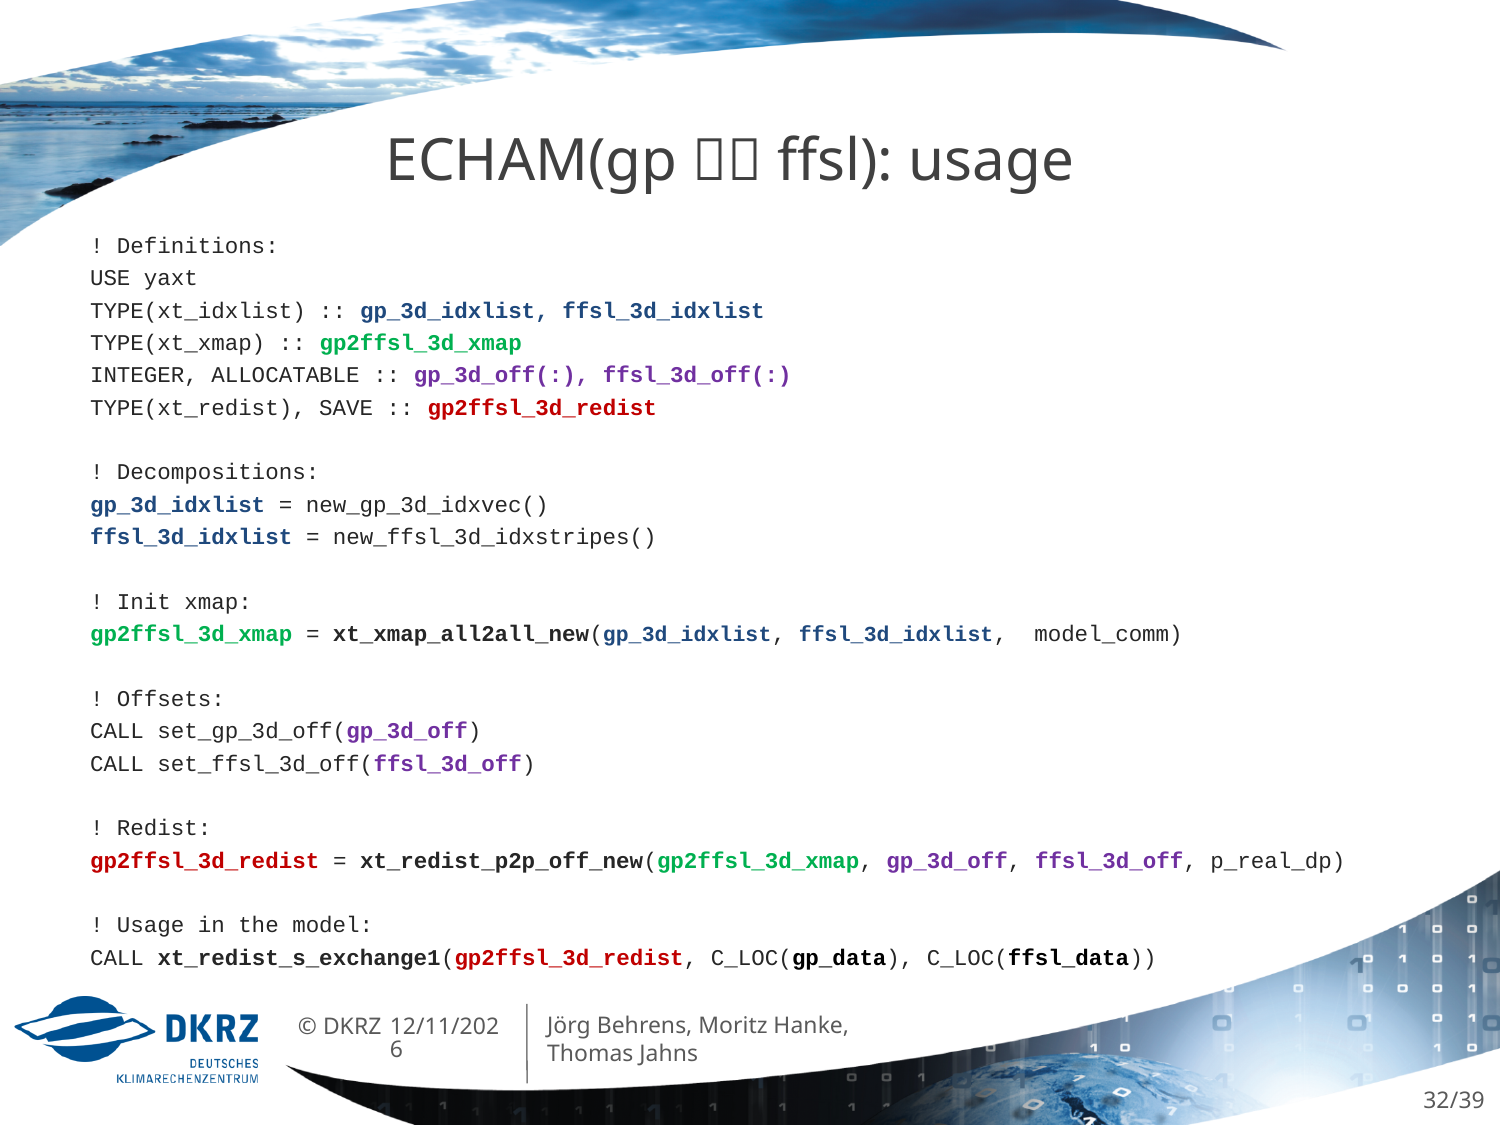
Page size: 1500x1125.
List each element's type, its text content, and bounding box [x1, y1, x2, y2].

picture [0, 0, 1288, 246]
title ECHAM(gp  ffsl): usage [88, 70, 1372, 244]
list ! Definitions: USE yaxt TYPE(xt_idxlist) :: gp_3d_idxlist, ffsl_3d_idxlist TYPE(xt_xmap) :: gp2ffsl_3d_xmap INTEGER, ALLOCATABLE :: gp_3d_off(:), ffsl_3d_off(:) TYPE(xt_redist), SAVE :: gp2ffsl_3d_redist ! Decompositions: gp_3d_idxlist = new_gp_3d_idxvec() ffsl_3d_idxlist = new_ffsl_3d_idxstripes() ! Init xmap: gp2ffsl_3d_xmap = xt_xmap_all2all_new(gp_3d_idxlist, ffsl_3d_idxlist, model_comm) ! Offsets: CALL set_gp_3d_off(gp_3d_off) CALL set_ffsl_3d_off(ffsl_3d_off) ! Redist: gp2ffsl_3d_redist = xt_redist_p2p_off_new(gp2ffsl_3d_xmap, gp_3d_off, ffsl_3d_off, p_real_dp) ! Usage in the model: CALL xt_redist_s_exchange1(gp2ffsl_3d_redist, C_LOC(gp_data), C_LOC(ffsl_data)) [74, 210, 1426, 985]
footer Jörg Behrens, Moritz Hanke, Thomas Jahns [532, 1003, 884, 1082]
picture [14, 996, 258, 1083]
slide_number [375, 1004, 528, 1052]
slide_number 32 [1333, 1078, 1465, 1125]
picture [285, 867, 1500, 1125]
